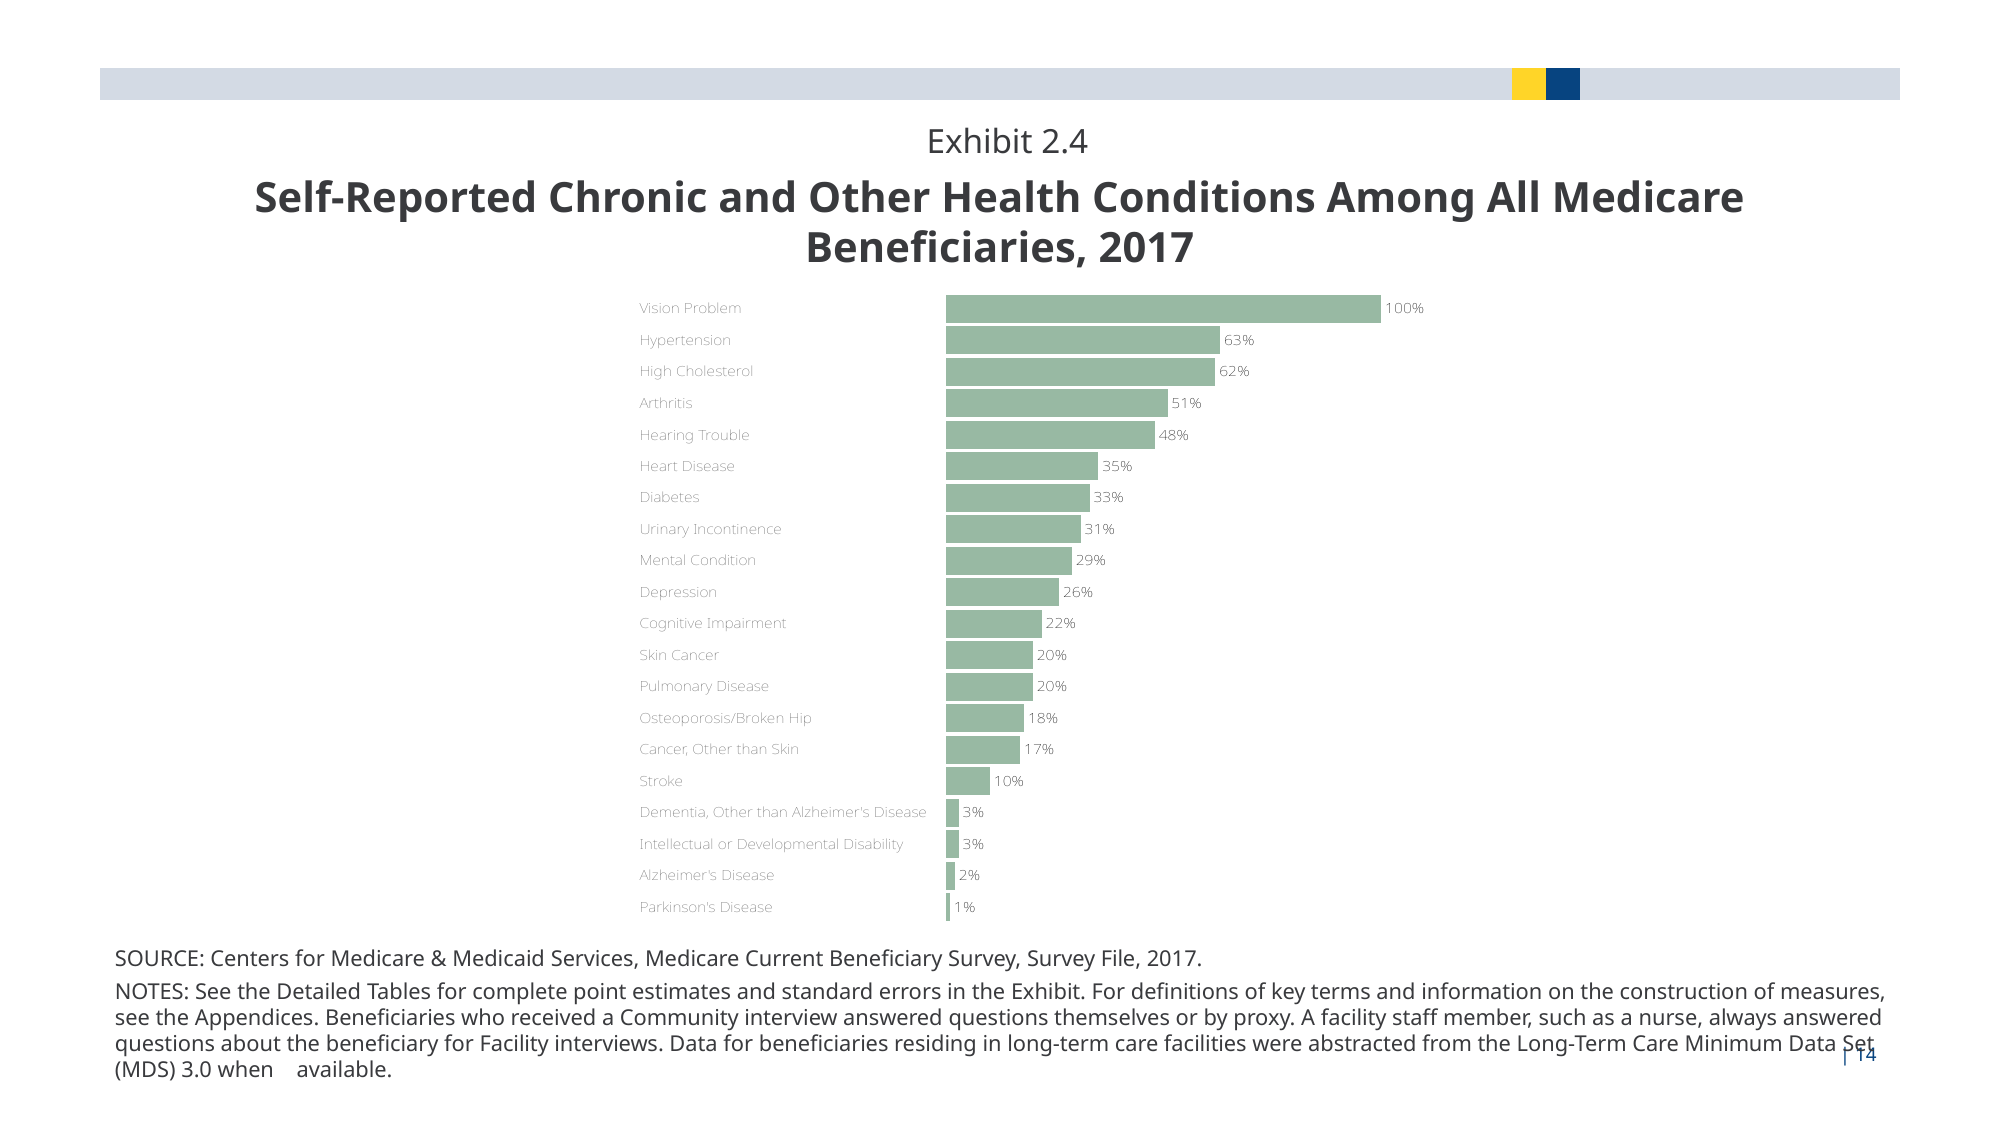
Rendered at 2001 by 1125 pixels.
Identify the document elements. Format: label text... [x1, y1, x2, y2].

title Exhibit 2.4 [99, 112, 1900, 171]
list Self-Reported Chronic and Other Health Conditions Among All Medicare Beneficiaries, 2017 [99, 171, 1900, 259]
picture [624, 283, 1455, 924]
list SOURCE: Centers for Medicare & Medicaid Services, Medicare Current Beneficiary Survey, Survey File, 2017. NOTES: See the Detailed Tables for complete point estimates and standard errors in the Exhibit. For definitions of key terms and information on the construction of measures, see the Appendices. Beneficiaries who received a Community interview answered questions themselves or by proxy. A facility staff member, such as a nurse, always answered questions about the beneficiary for Facility interviews. Data for beneficiaries residing in long-term care facilities were abstracted from the Long-Term Care Minimum Data Set (MDS) 3.0 when available. [99, 937, 1900, 1113]
